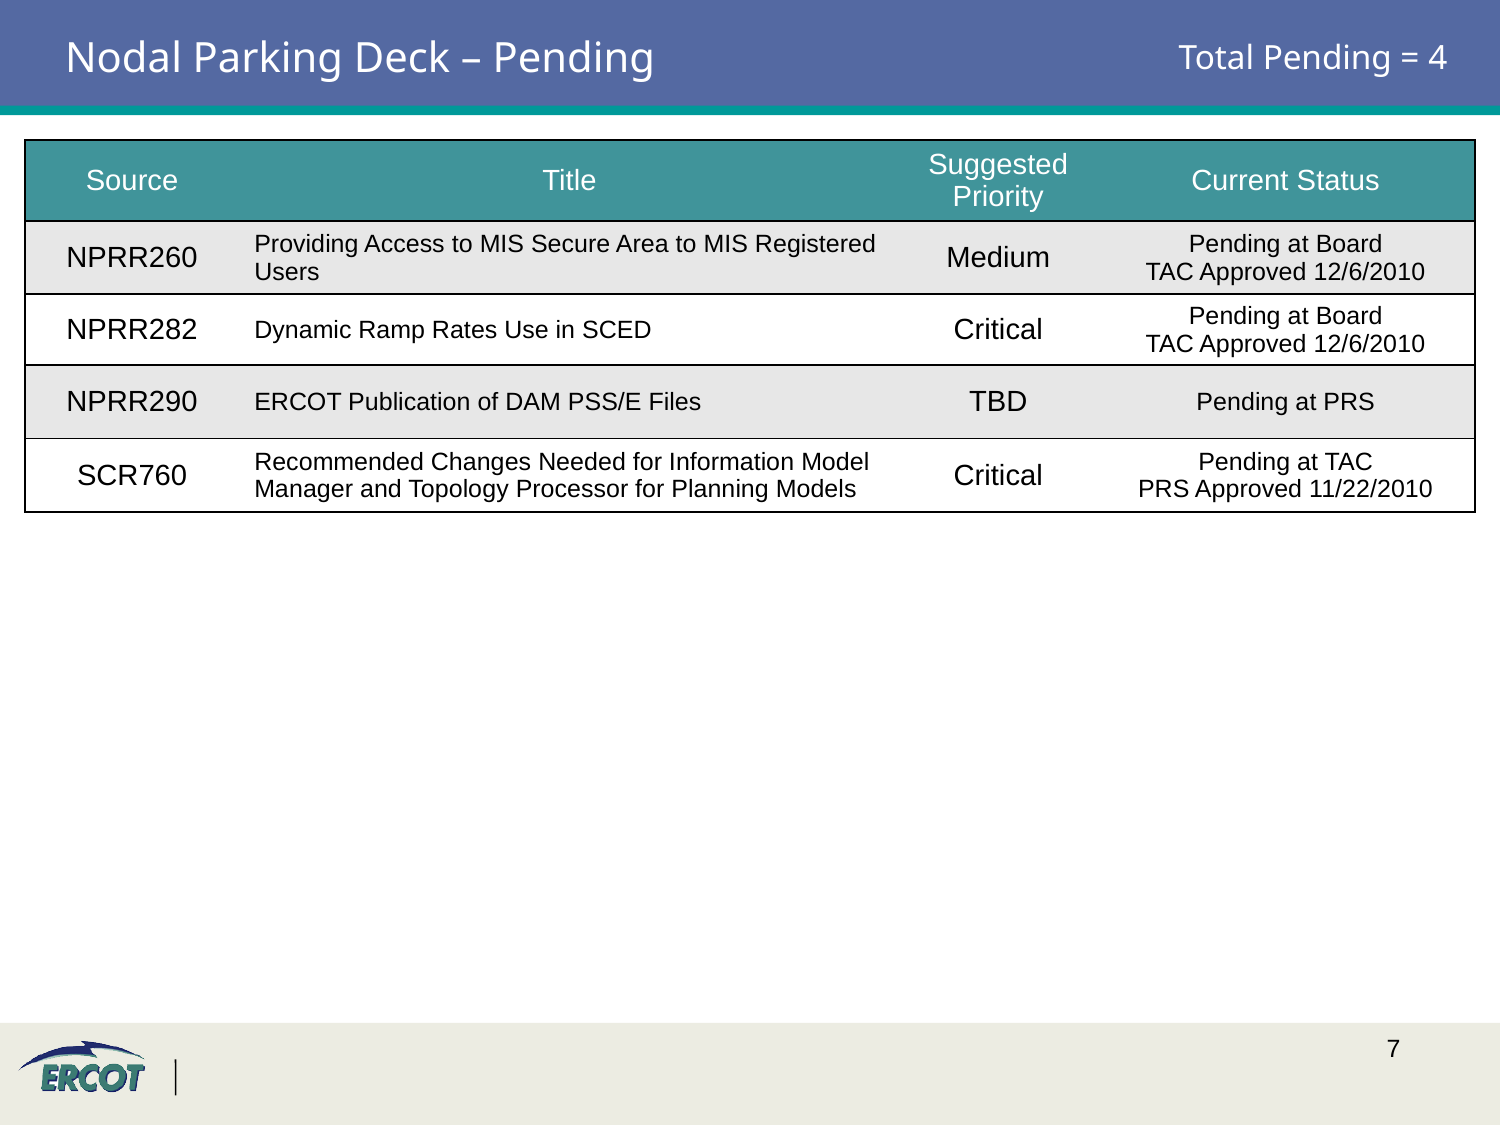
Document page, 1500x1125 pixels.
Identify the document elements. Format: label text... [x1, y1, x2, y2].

table_cell NPRR282 [26, 295, 239, 364]
table_cell Dynamic Ramp Rates Use in SCED [239, 295, 900, 364]
table_cell TBD [900, 366, 1097, 438]
table_cell Critical [900, 295, 1097, 364]
table_header Title [239, 141, 900, 220]
table_cell SCR760 [26, 439, 239, 511]
table_cell NPRR290 [26, 366, 239, 438]
table_cell Critical [900, 439, 1097, 511]
table_cell Medium [900, 222, 1097, 293]
table_cell Pending at PRS [1097, 366, 1474, 438]
table_header Suggested Priority [900, 141, 1097, 220]
table_cell Pending at Board TAC Approved 12/6/2010 [1097, 295, 1474, 364]
picture [10, 1031, 151, 1111]
table_cell Recommended Changes Needed for Information Model Manager and Topology Processor for Planning Models [239, 439, 900, 511]
table_header Current Status [1097, 141, 1474, 220]
table_cell Providing Access to MIS Secure Area to MIS Registered Users [239, 222, 900, 293]
table_cell ERCOT Publication of DAM PSS/E Files [239, 366, 900, 438]
table_cell Pending at TAC PRS Approved 11/22/2010 [1097, 439, 1474, 511]
table_cell NPRR260 [26, 222, 239, 293]
text_box Total Pending = 4 [975, 12, 1463, 100]
table_cell Pending at Board TAC Approved 12/6/2010 [1097, 222, 1474, 293]
title Nodal Parking Deck – Pending [49, 0, 801, 113]
table_header Source [26, 141, 239, 220]
